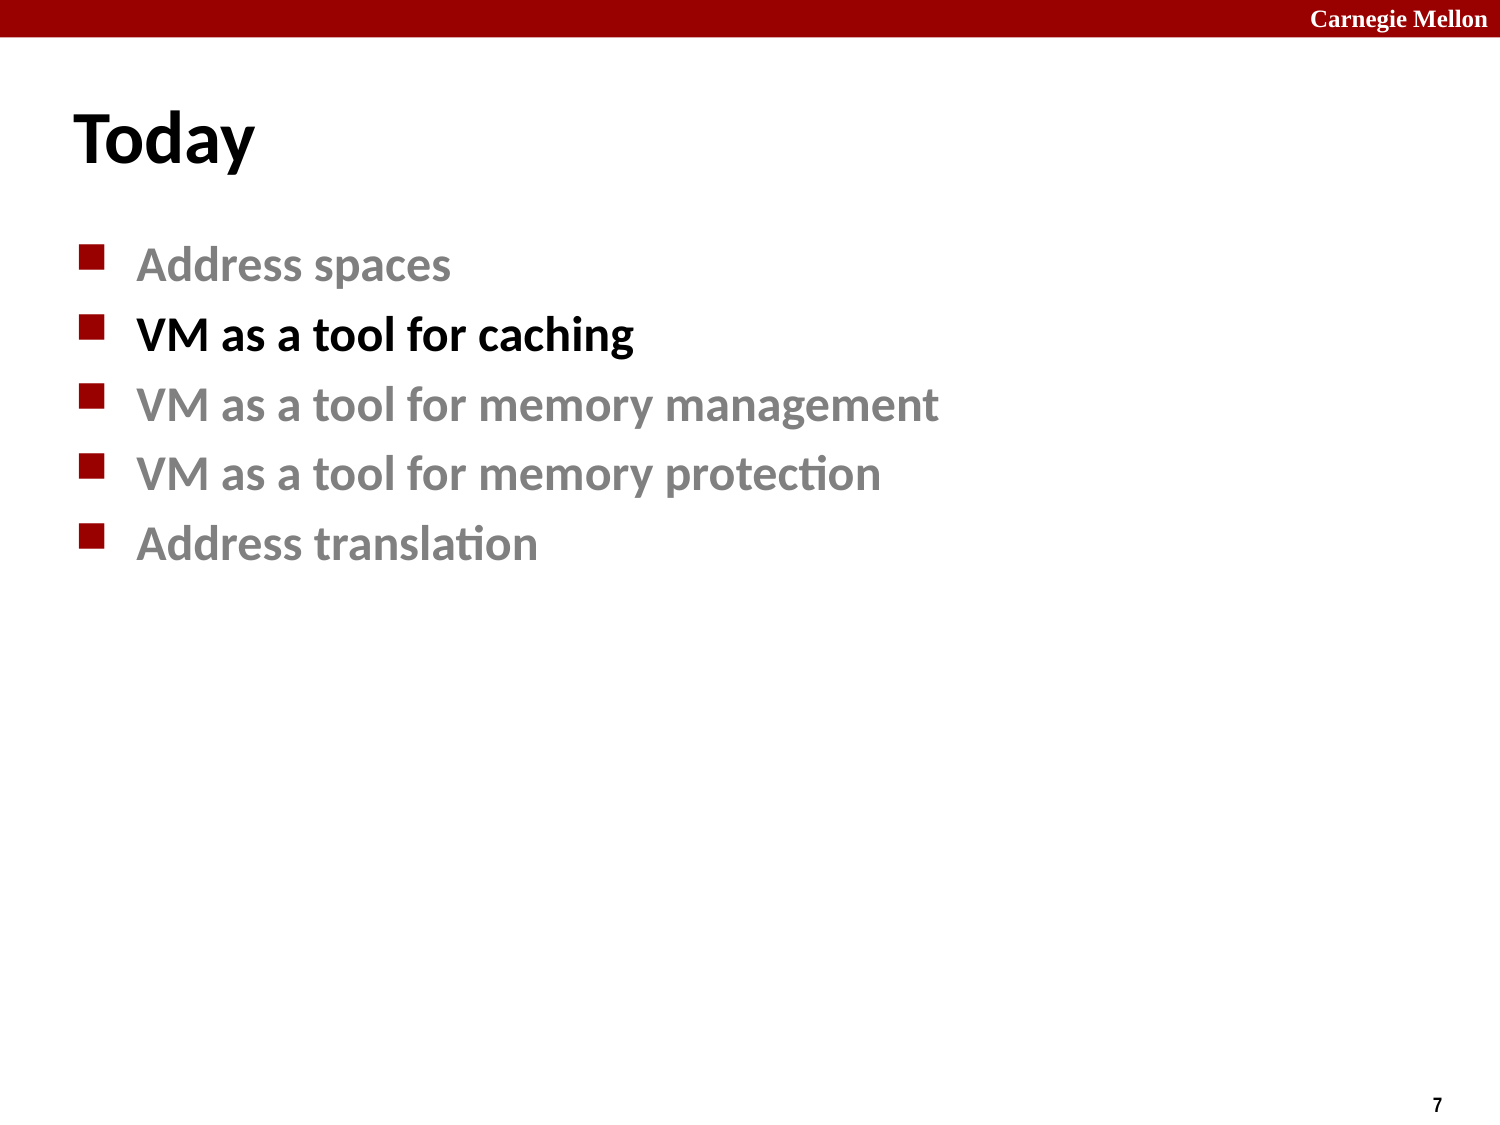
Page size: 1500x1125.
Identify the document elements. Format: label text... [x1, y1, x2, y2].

title Today [58, 71, 1305, 197]
list Address spaces VM as a tool for caching VM as a tool for memory management VM as a tool for memory protection Address translation [64, 223, 1361, 1040]
